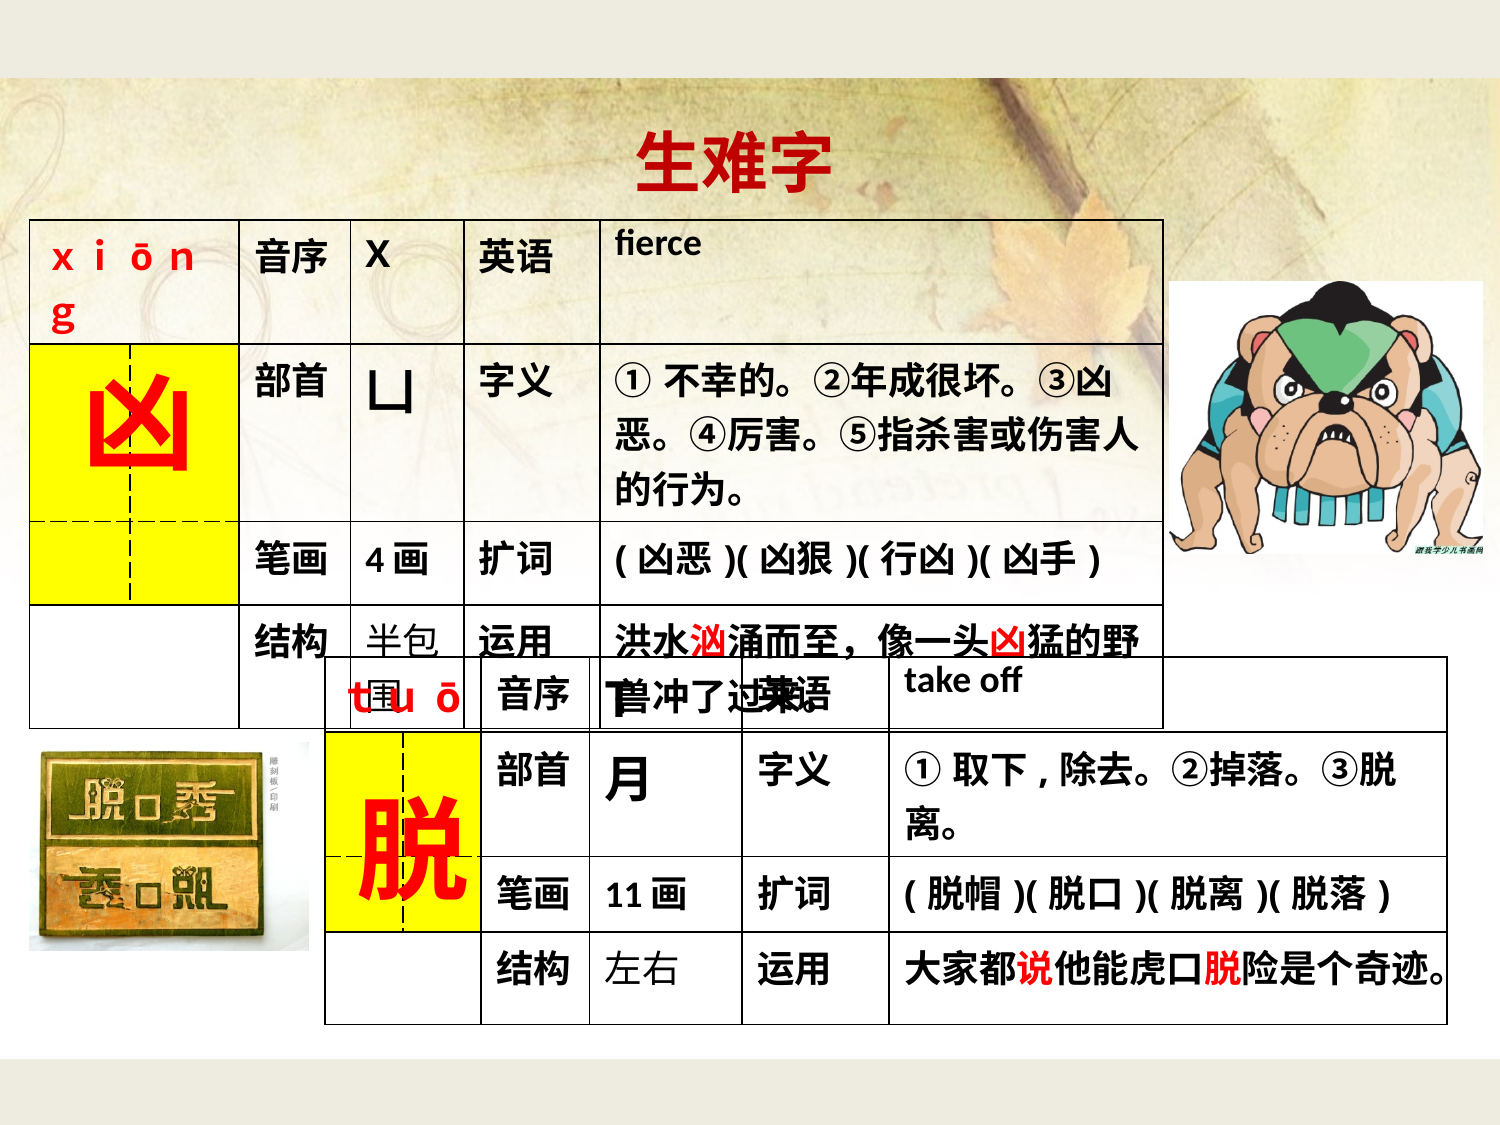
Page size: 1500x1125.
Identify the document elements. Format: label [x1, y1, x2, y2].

picture [0, 77, 1500, 1059]
